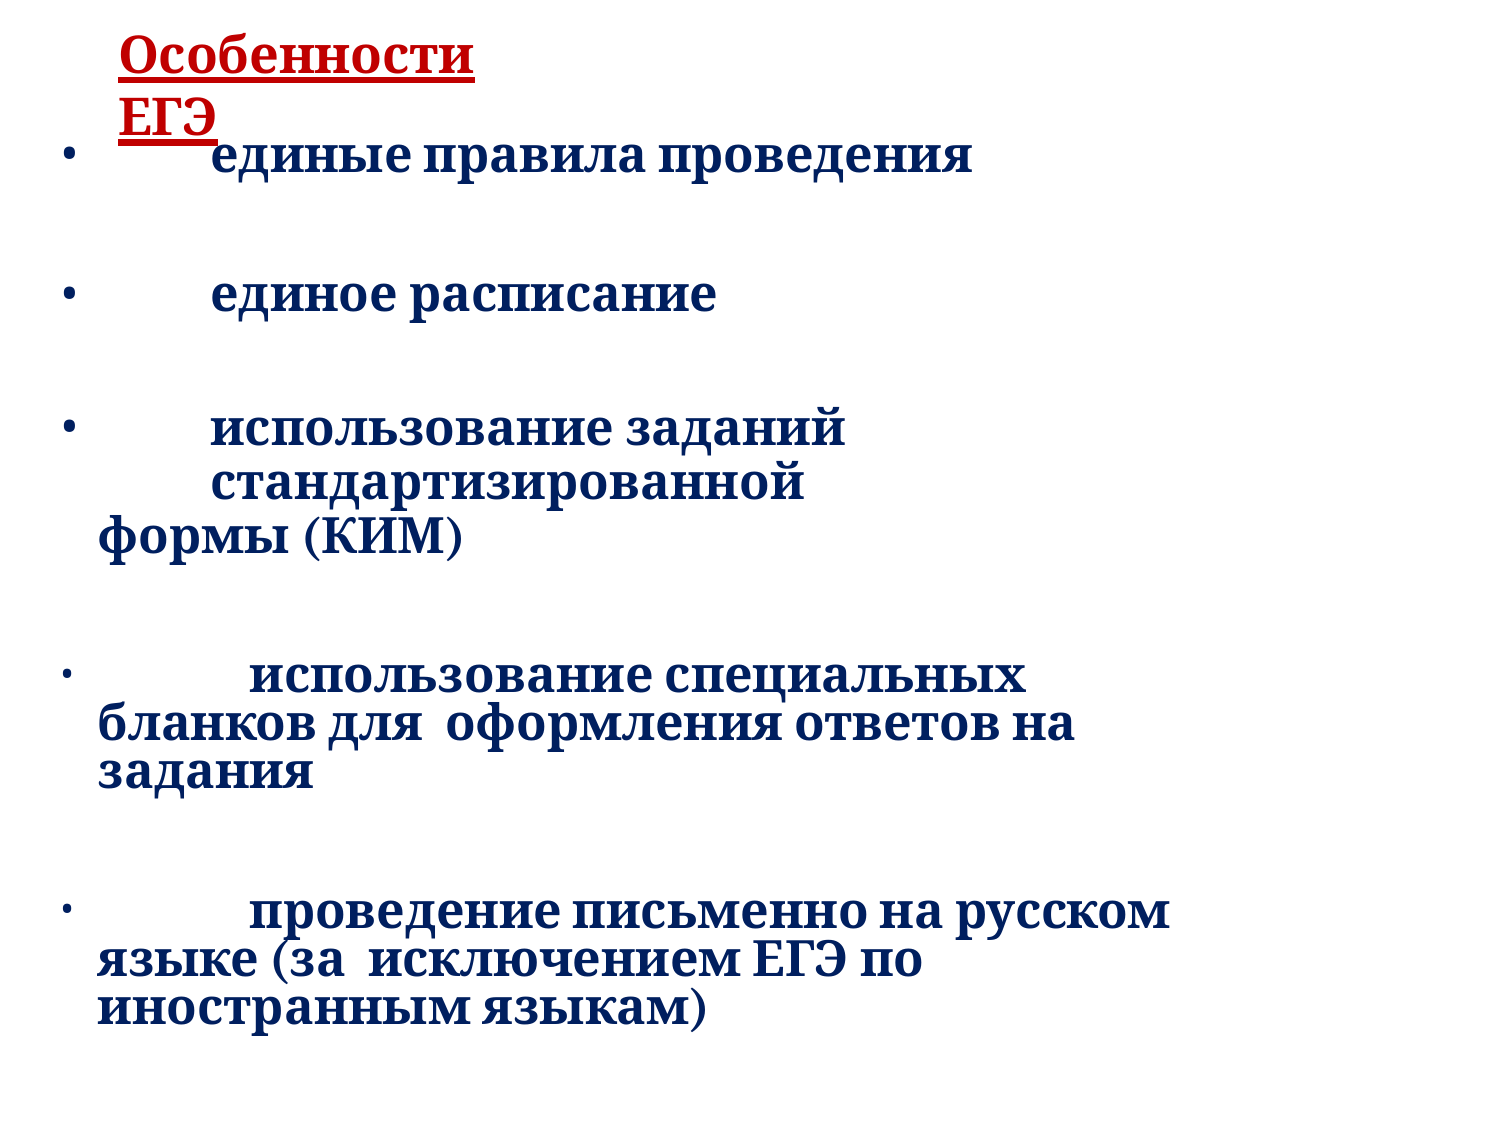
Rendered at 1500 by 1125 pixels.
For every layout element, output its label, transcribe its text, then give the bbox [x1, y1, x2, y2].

text_box единые правила проведения единое расписание использование заданий стандартизированной формы (КИМ) использование специальных бланков для оформления ответов на задания проведение письменно на русском языке (за исключением ЕГЭ по иностранным языкам) [58, 120, 1346, 1035]
title Особенности ЕГЭ [116, 19, 546, 120]
